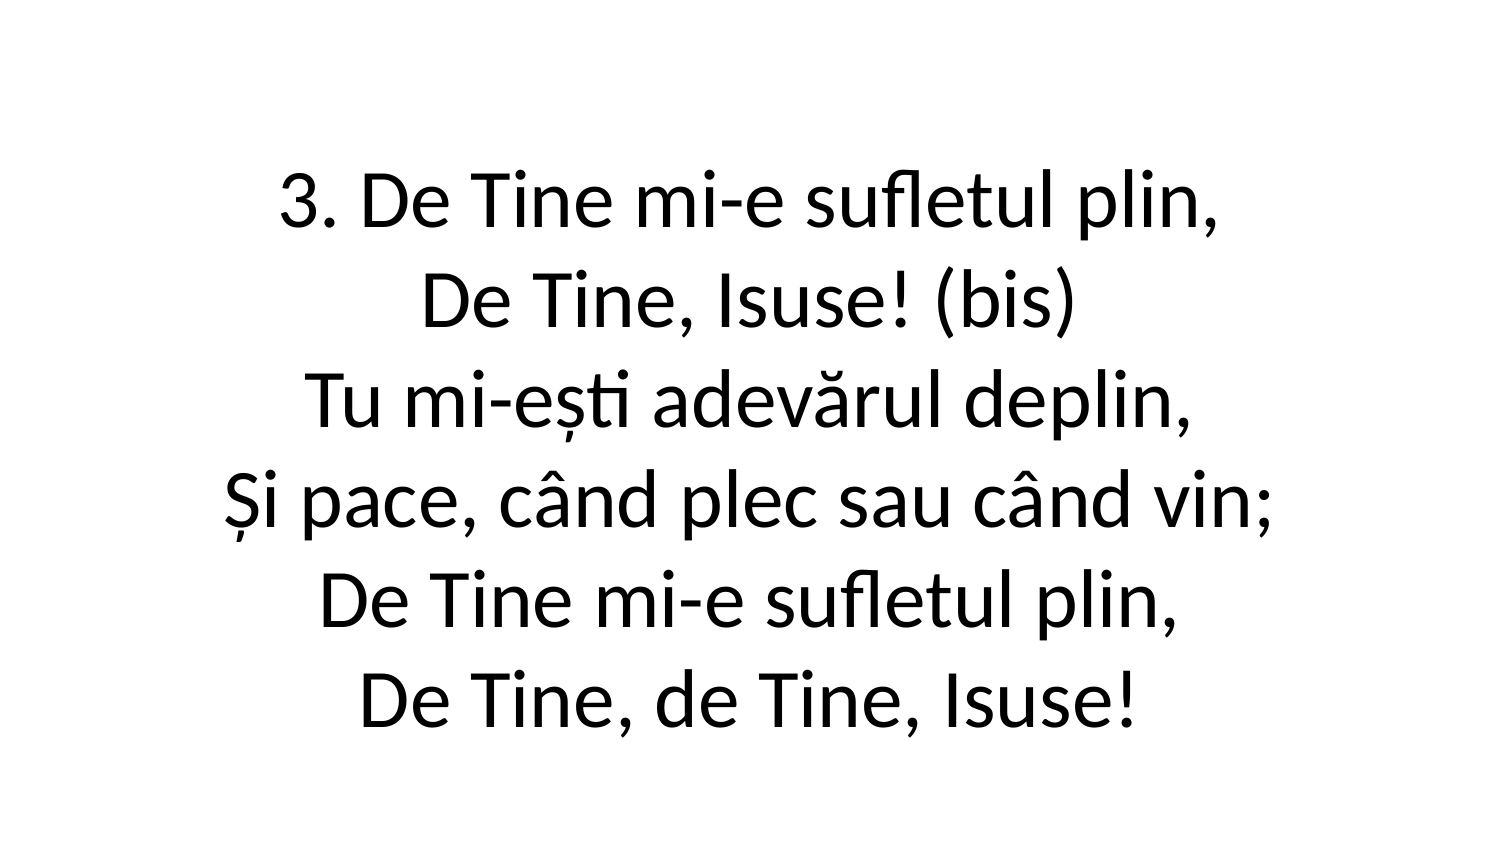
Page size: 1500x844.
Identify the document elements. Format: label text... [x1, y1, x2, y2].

text_box 3. De Tine mi-e sufletul plin, De Tine, Isuse! (bis) Tu mi-ești adevărul deplin, Și pace, când plec sau când vin; De Tine mi-e sufletul plin, De Tine, de Tine, Isuse! [208, 92, 1292, 752]
